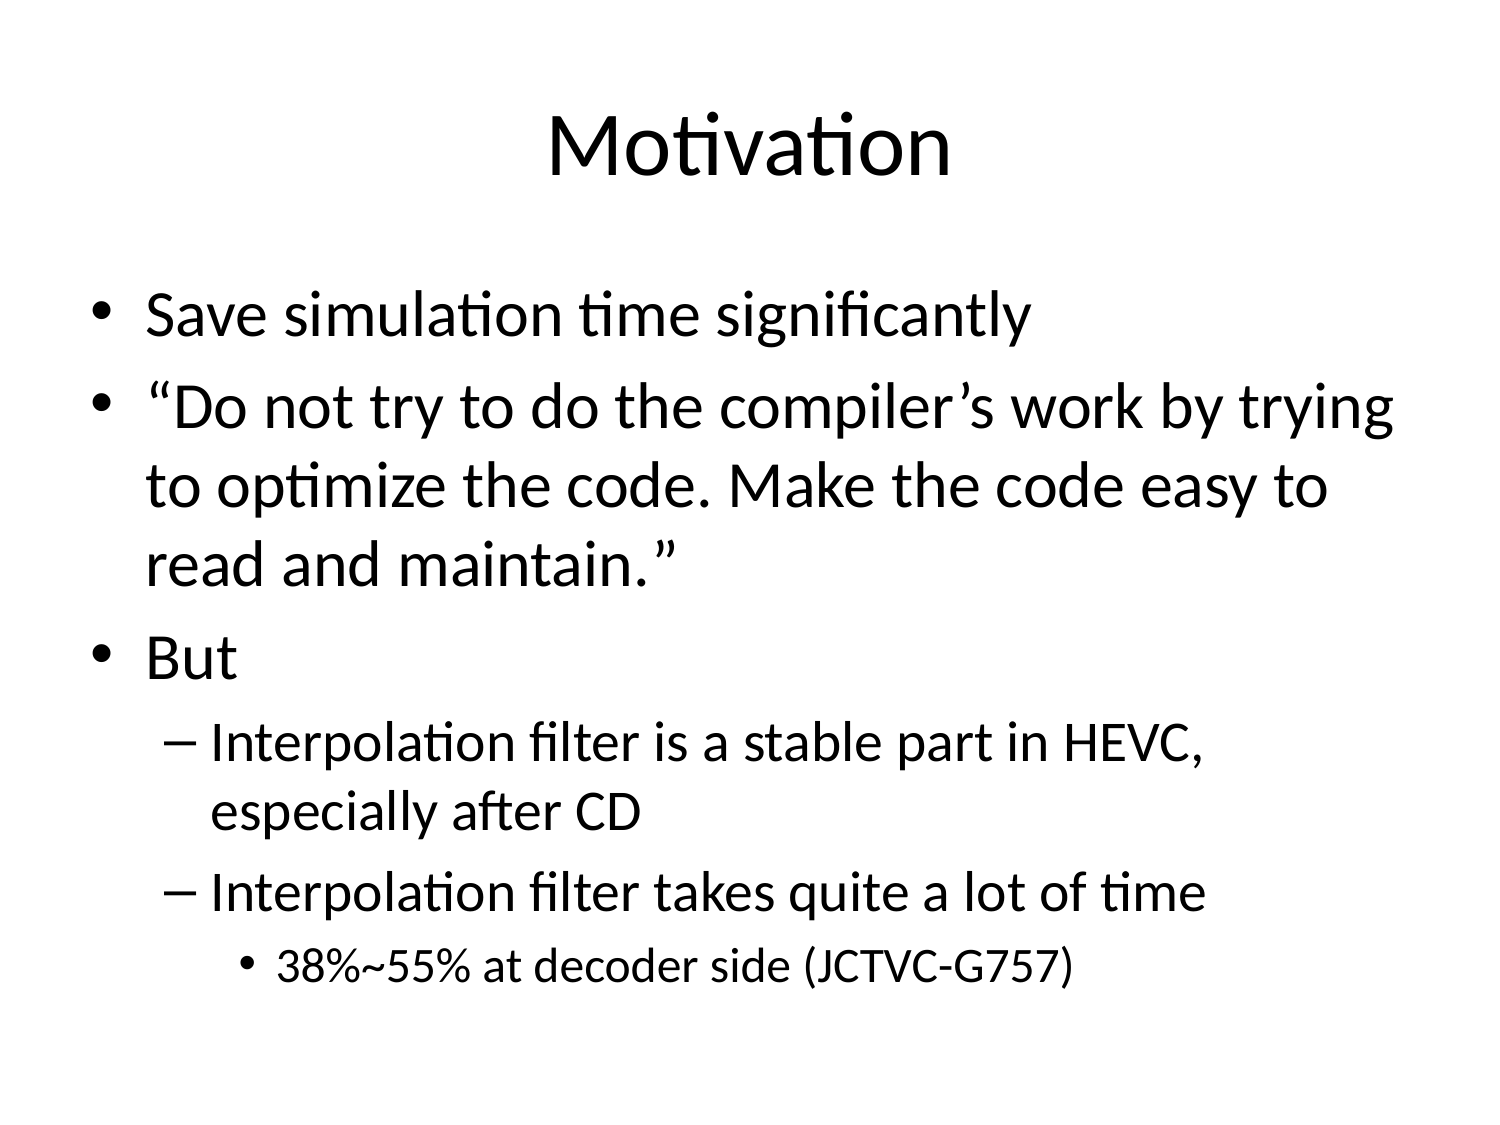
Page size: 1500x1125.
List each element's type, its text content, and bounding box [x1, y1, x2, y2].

title Motivation [75, 45, 1425, 233]
list Save simulation time significantly “Do not try to do the compiler’s work by trying to optimize the code. Make the code easy to read and maintain.” But Interpolation filter is a stable part in HEVC, especially after CD Interpolation filter takes quite a lot of time 38%~55% at decoder side (JCTVC-G757) [75, 262, 1425, 1005]
